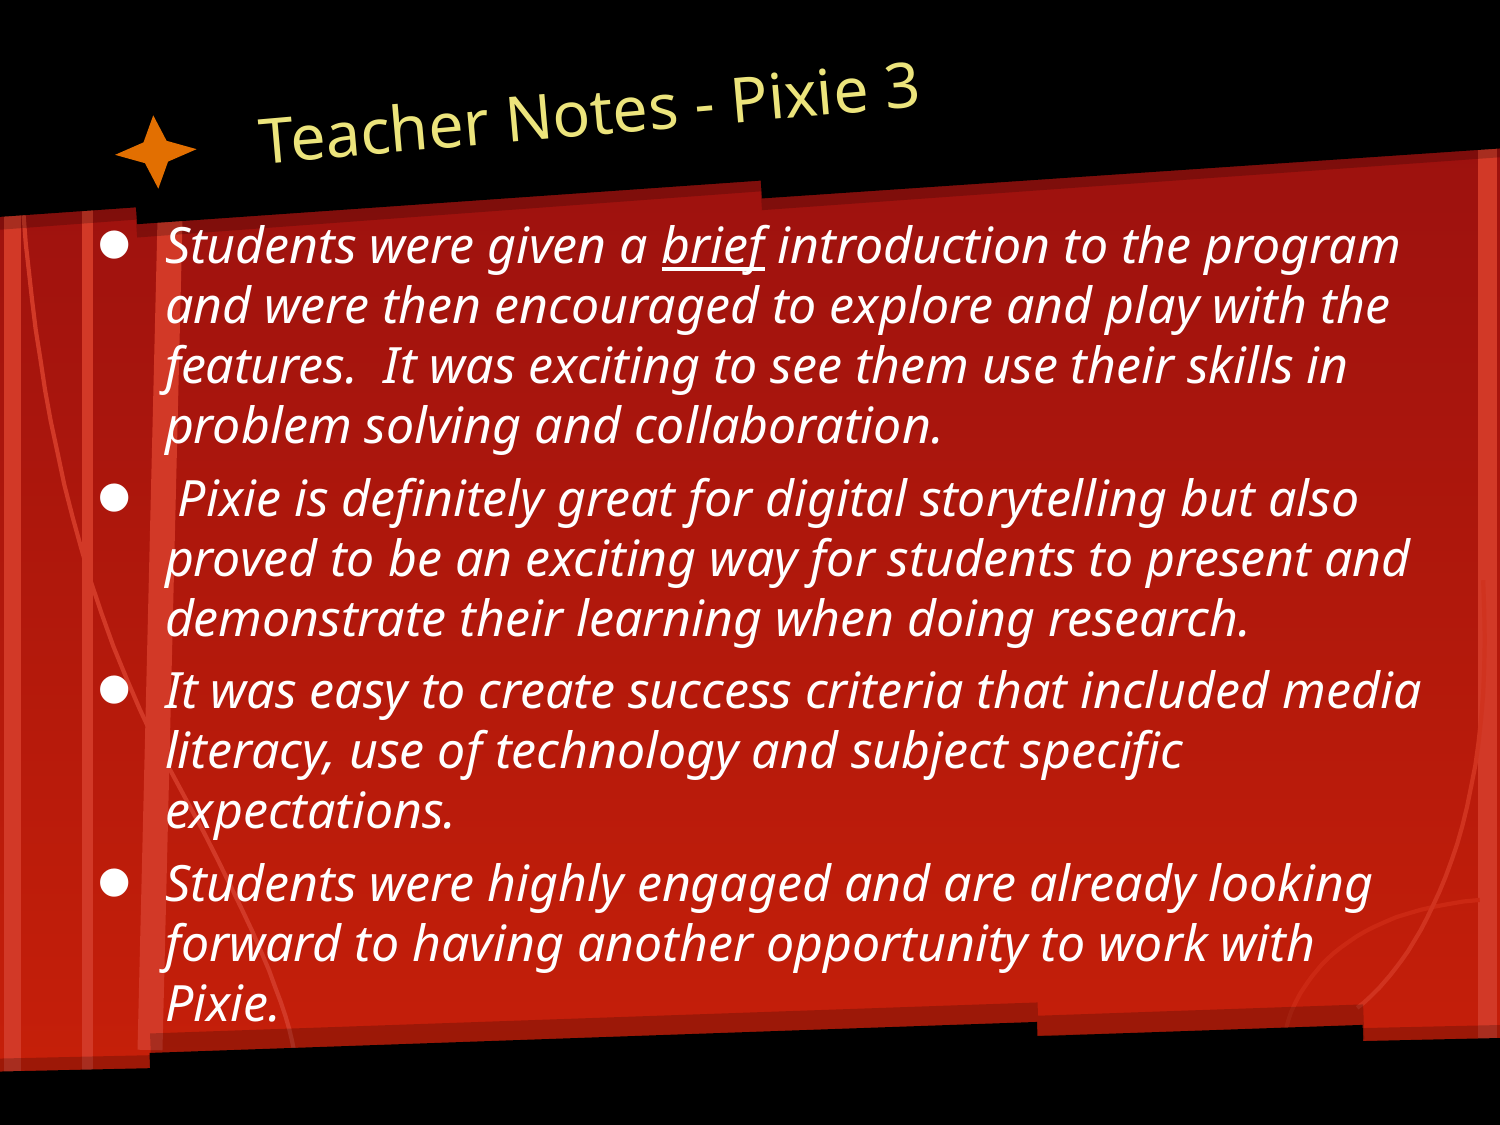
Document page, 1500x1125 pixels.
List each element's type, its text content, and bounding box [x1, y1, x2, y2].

list Students were given a brief introduction to the program and were then encouraged to explore and play with the features. It was exciting to see them use their skills in problem solving and collaboration. Pixie is definitely great for digital storytelling but also proved to be an exciting way for students to present and demonstrate their learning when doing research. It was easy to create success criteria that included media literacy, use of technology and subject specific expectations. Students were highly engaged and are already looking forward to having another opportunity to work with Pixie. [75, 198, 1459, 1125]
title Teacher Notes - Pixie 3 [197, 0, 1114, 198]
